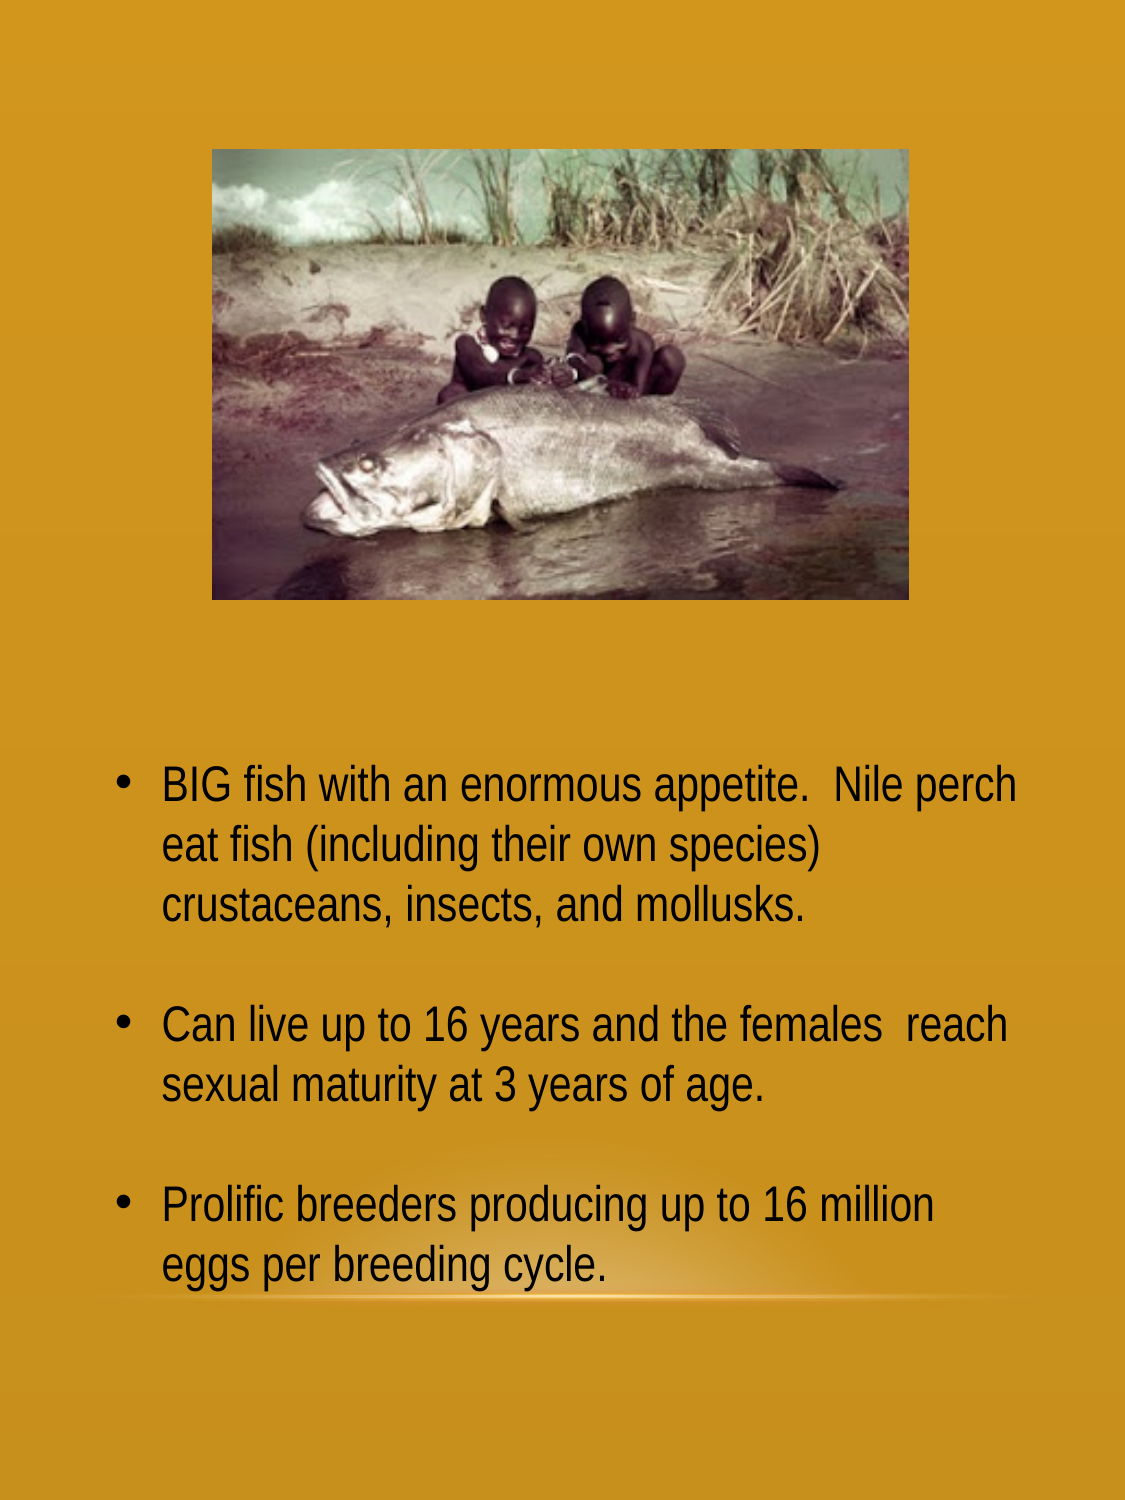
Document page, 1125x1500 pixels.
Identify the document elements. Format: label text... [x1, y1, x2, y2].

picture [0, 0, 1125, 1500]
text_box BIG fish with an enormous appetite. Nile perch eat fish (including their own species) crustaceans, insects, and mollusks. Can live up to 16 years and the females reach sexual maturity at 3 years of age. Prolific breeders producing up to 16 million eggs per breeding cycle. [99, 744, 1038, 1344]
